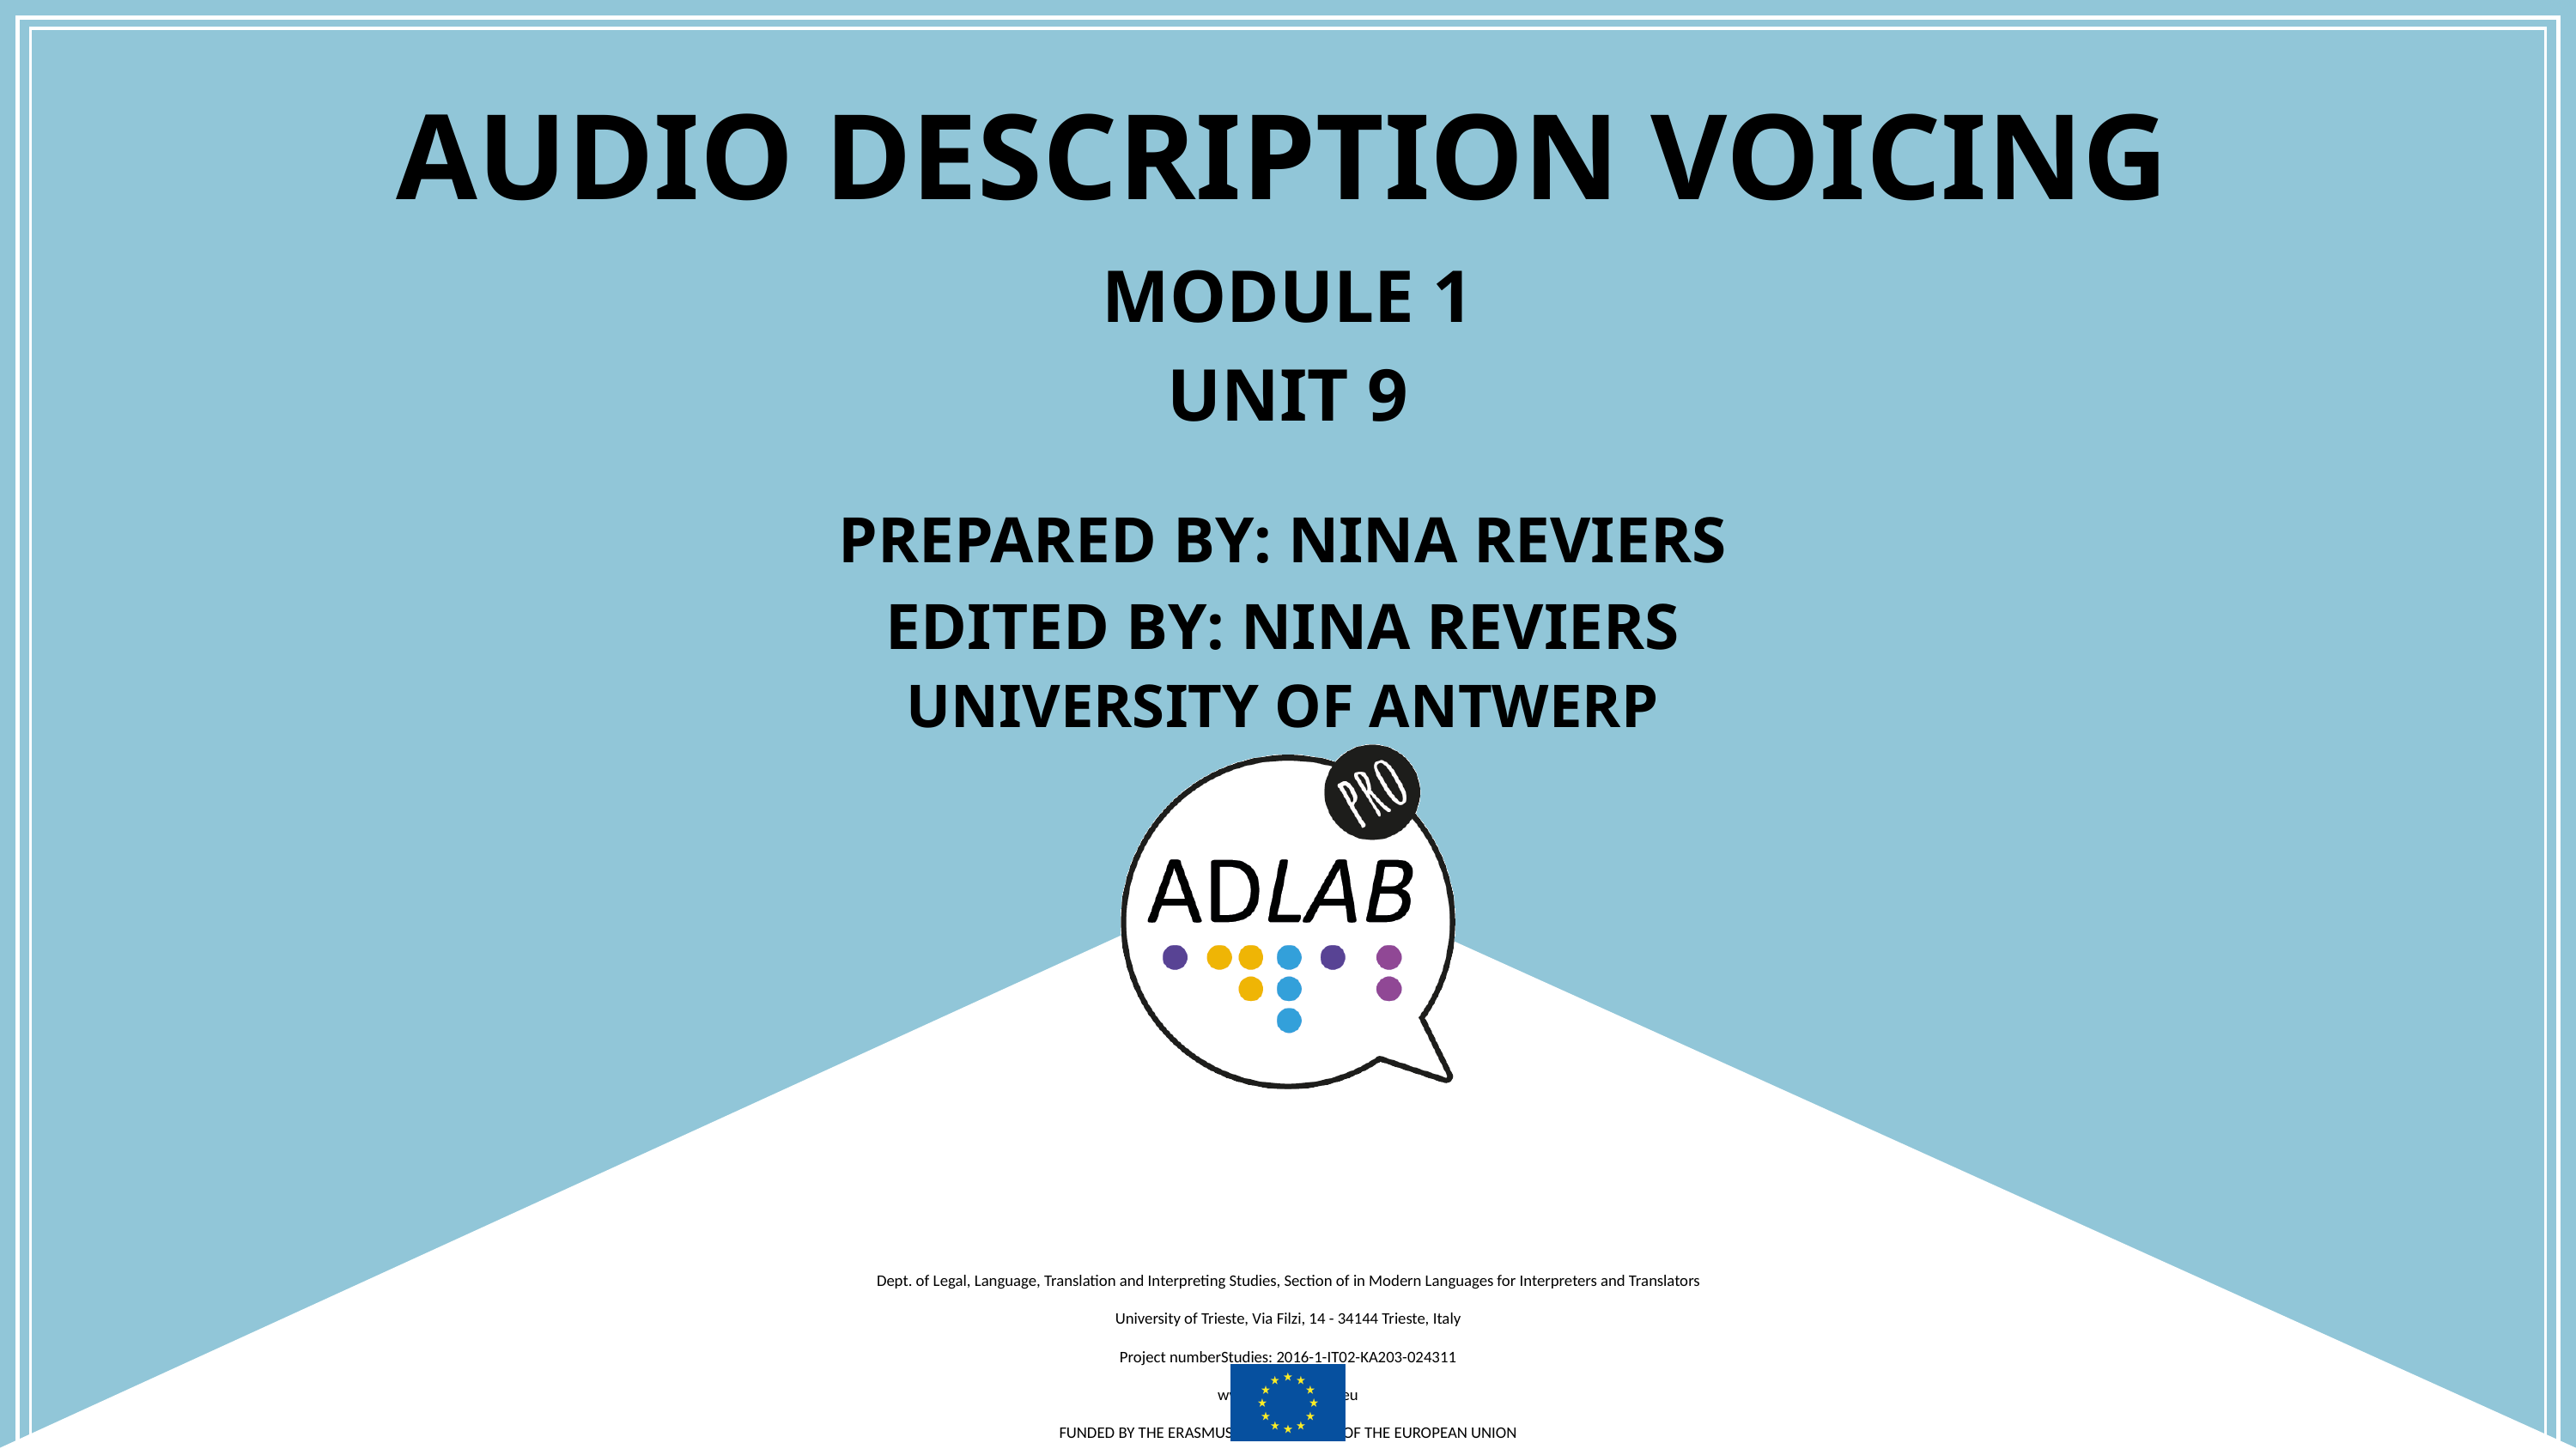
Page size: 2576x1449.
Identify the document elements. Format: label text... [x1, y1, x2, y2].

list UNIVERSITY OF ANTWERP [317, 670, 2250, 766]
list MODULE 1 UNIT 9 [322, 253, 2254, 494]
title AUDIO DESCRIPTION VOICING [144, 91, 2422, 252]
picture [1230, 1364, 1346, 1441]
list PREPARED BY: NINA REVIERS EDITED BY: NINA REVIERS [317, 406, 2250, 670]
picture [1111, 766, 1465, 1089]
